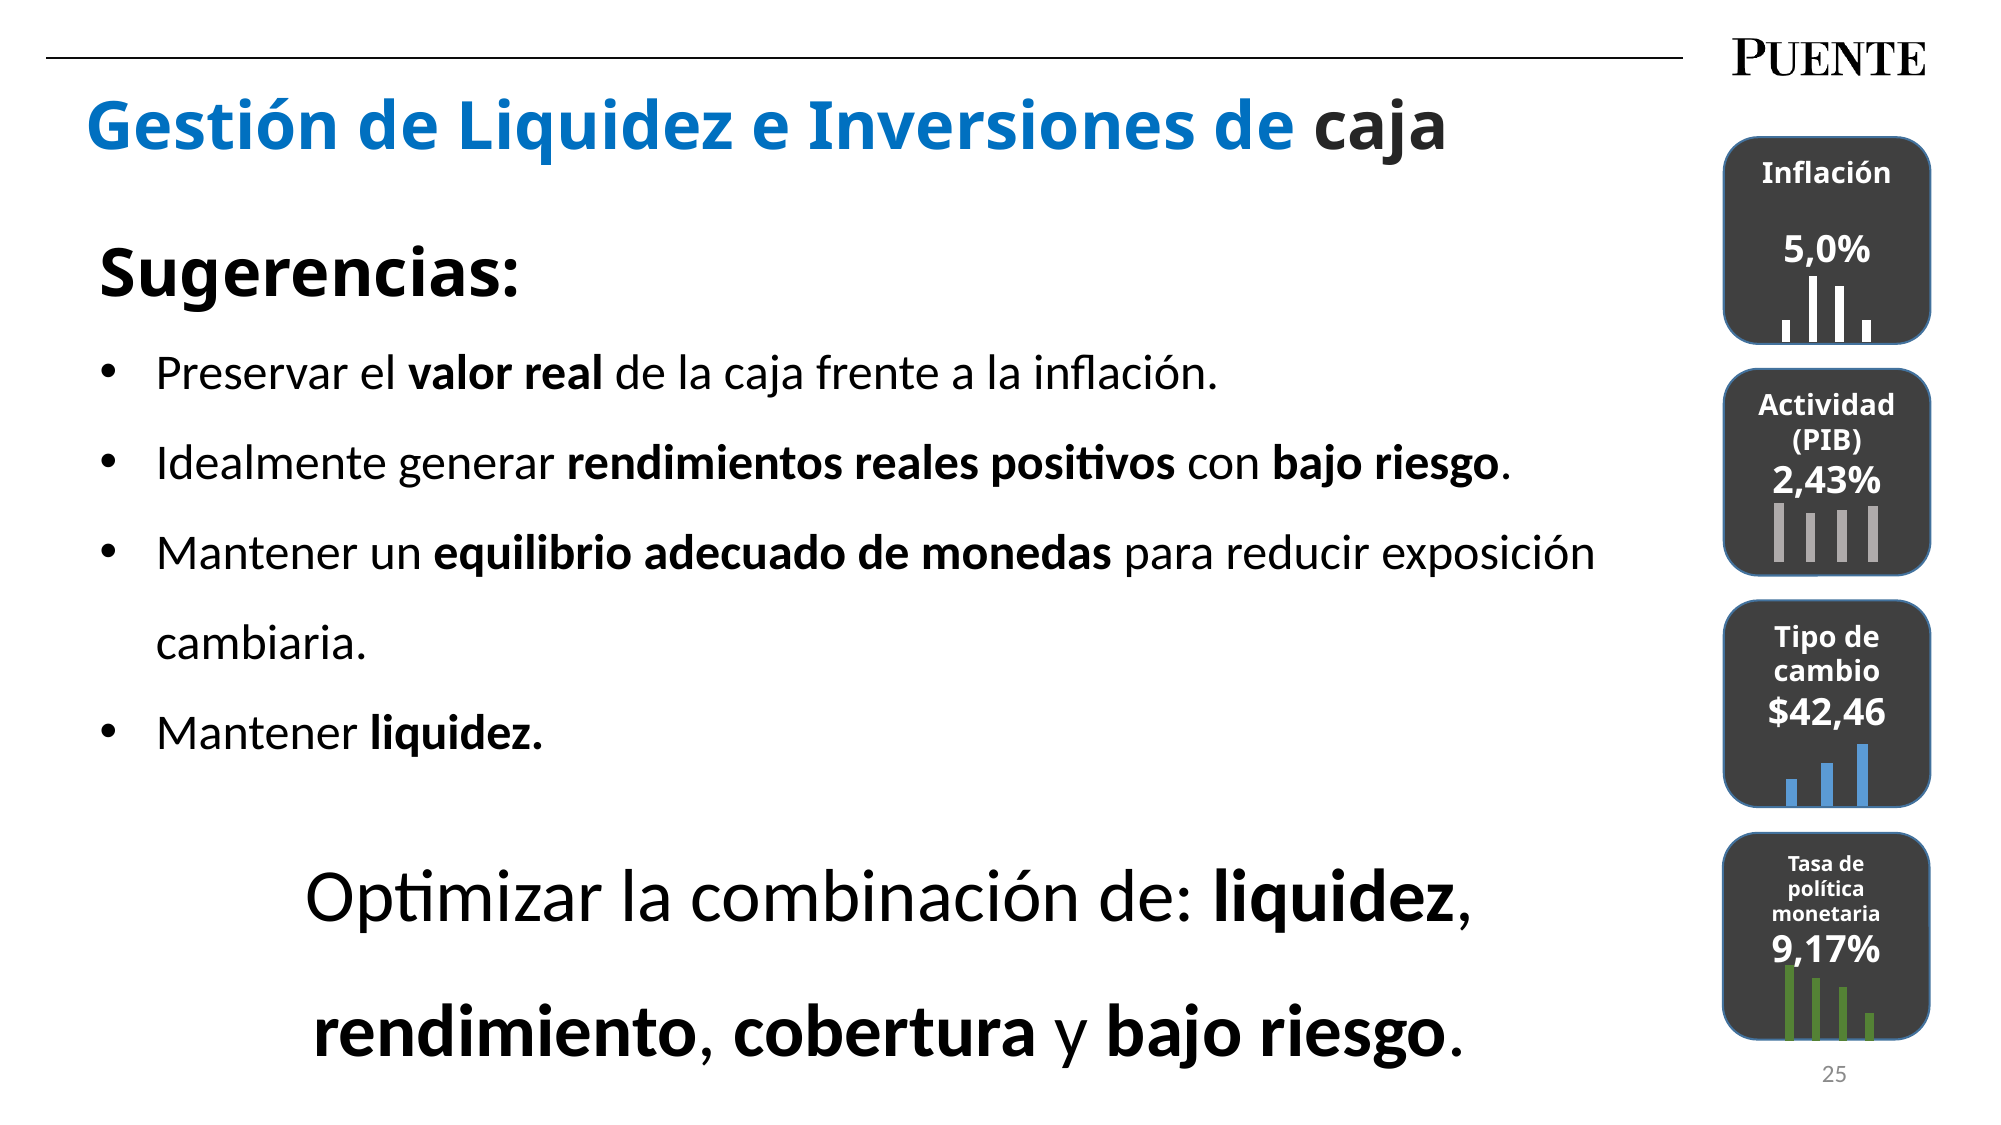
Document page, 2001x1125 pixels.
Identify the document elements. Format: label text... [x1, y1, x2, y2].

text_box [1723, 137, 1931, 344]
chart [1760, 499, 1892, 576]
slide_number 25 [1412, 1042, 1863, 1103]
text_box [1722, 832, 1930, 1043]
text_box Gestión de Liquidez e Inversiones de caja [83, 80, 1900, 163]
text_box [1723, 600, 1931, 808]
text_box Sugerencias: Preservar el valor real de la caja frente a la inflación. Idealmente generar rendimientos reales positivos con bajo riesgo. Mantener un equilibrio adecuado de monedas para reducir exposición cambiaria. Mantener liquidez. Optimizar la combinación de: liquidez, rendimiento, cobertura y bajo riesgo. [99, 188, 1681, 1071]
picture [1722, 29, 1937, 87]
text_box Actividad (PIB) 2,43% [1722, 367, 1932, 577]
